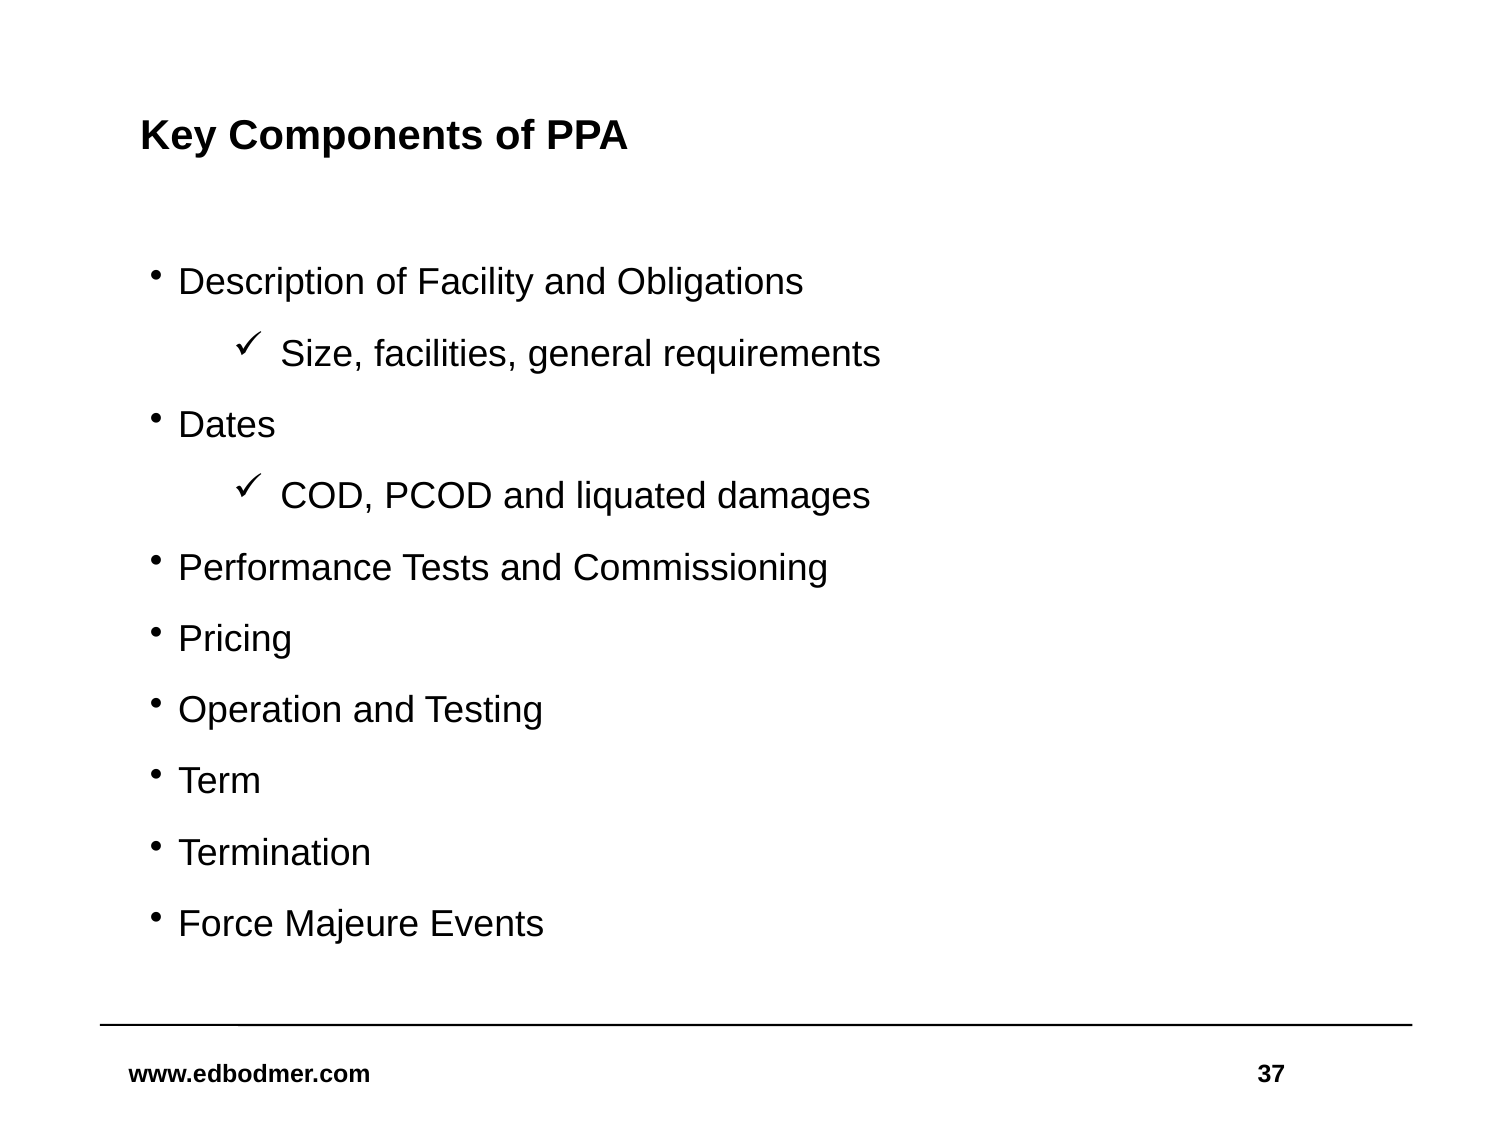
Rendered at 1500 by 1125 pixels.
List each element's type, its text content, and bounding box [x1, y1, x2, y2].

list Description of Facility and Obligations Size, facilities, general requirements Dates COD, PCOD and liquated damages Performance Tests and Commissioning Pricing Operation and Testing Term Termination Force Majeure Events [125, 249, 1375, 1000]
title Key Components of PPA [125, 99, 1288, 225]
